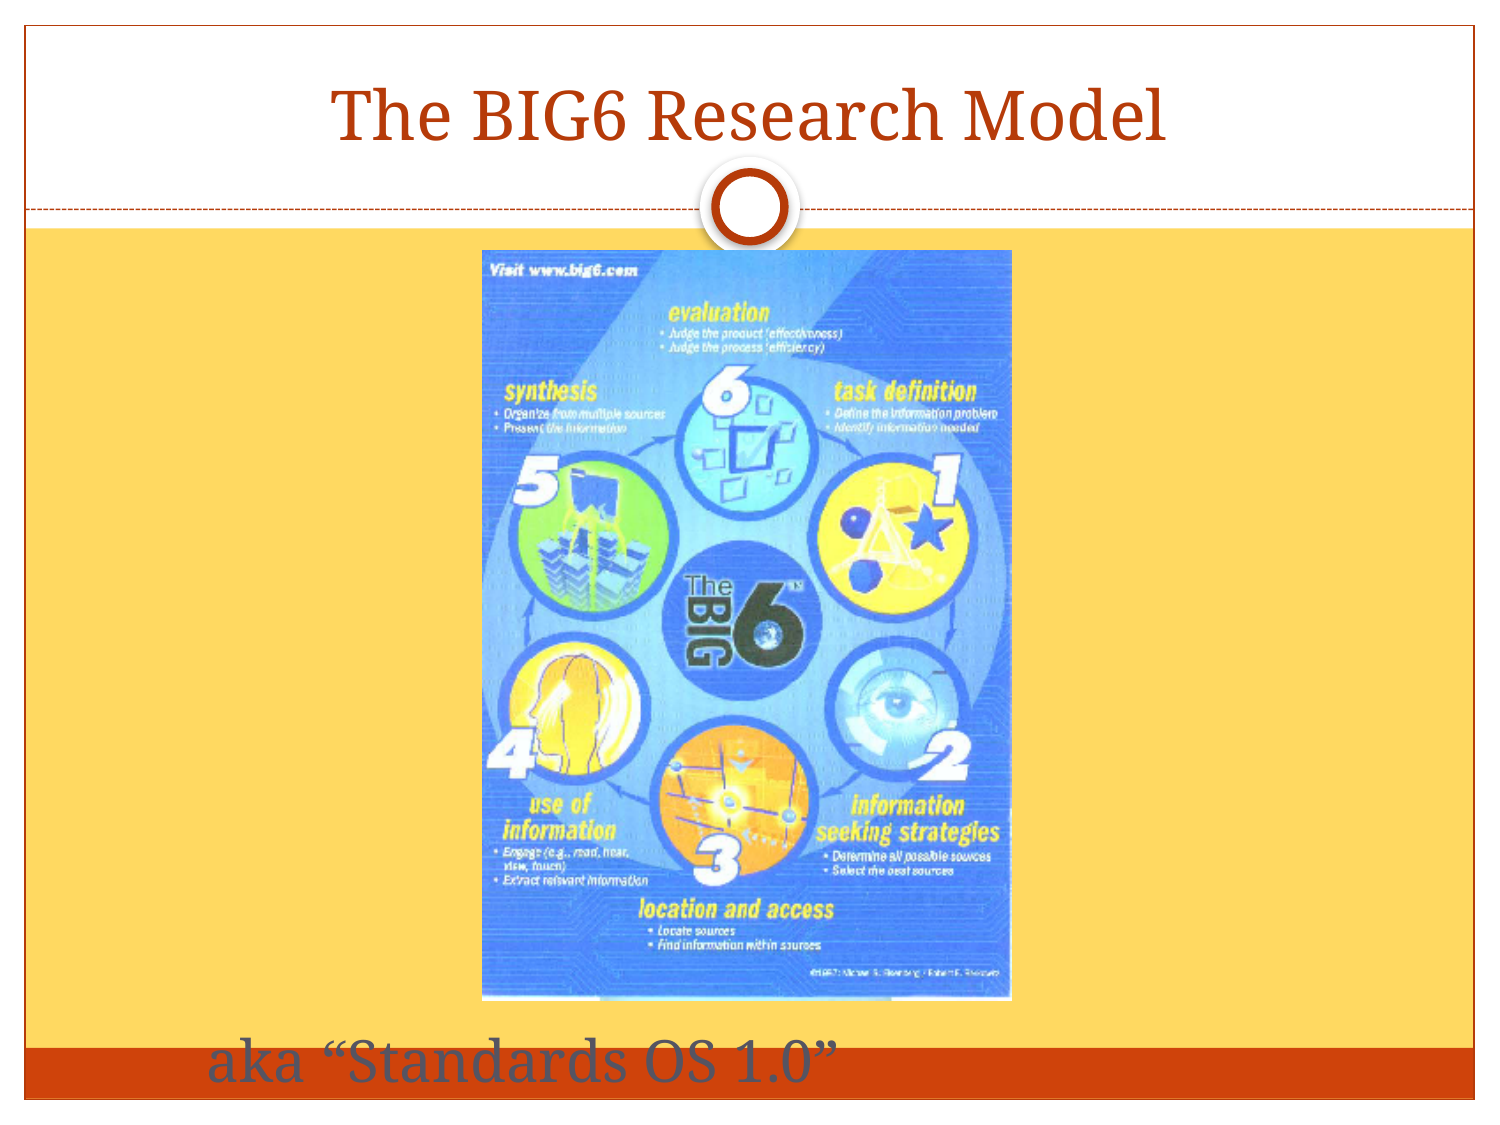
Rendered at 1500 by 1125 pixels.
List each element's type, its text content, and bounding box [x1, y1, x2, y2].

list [482, 250, 1012, 1001]
footer aka “Standards OS 1.0” [192, 1017, 1271, 1096]
title The BIG6 Research Model [49, 37, 1450, 162]
